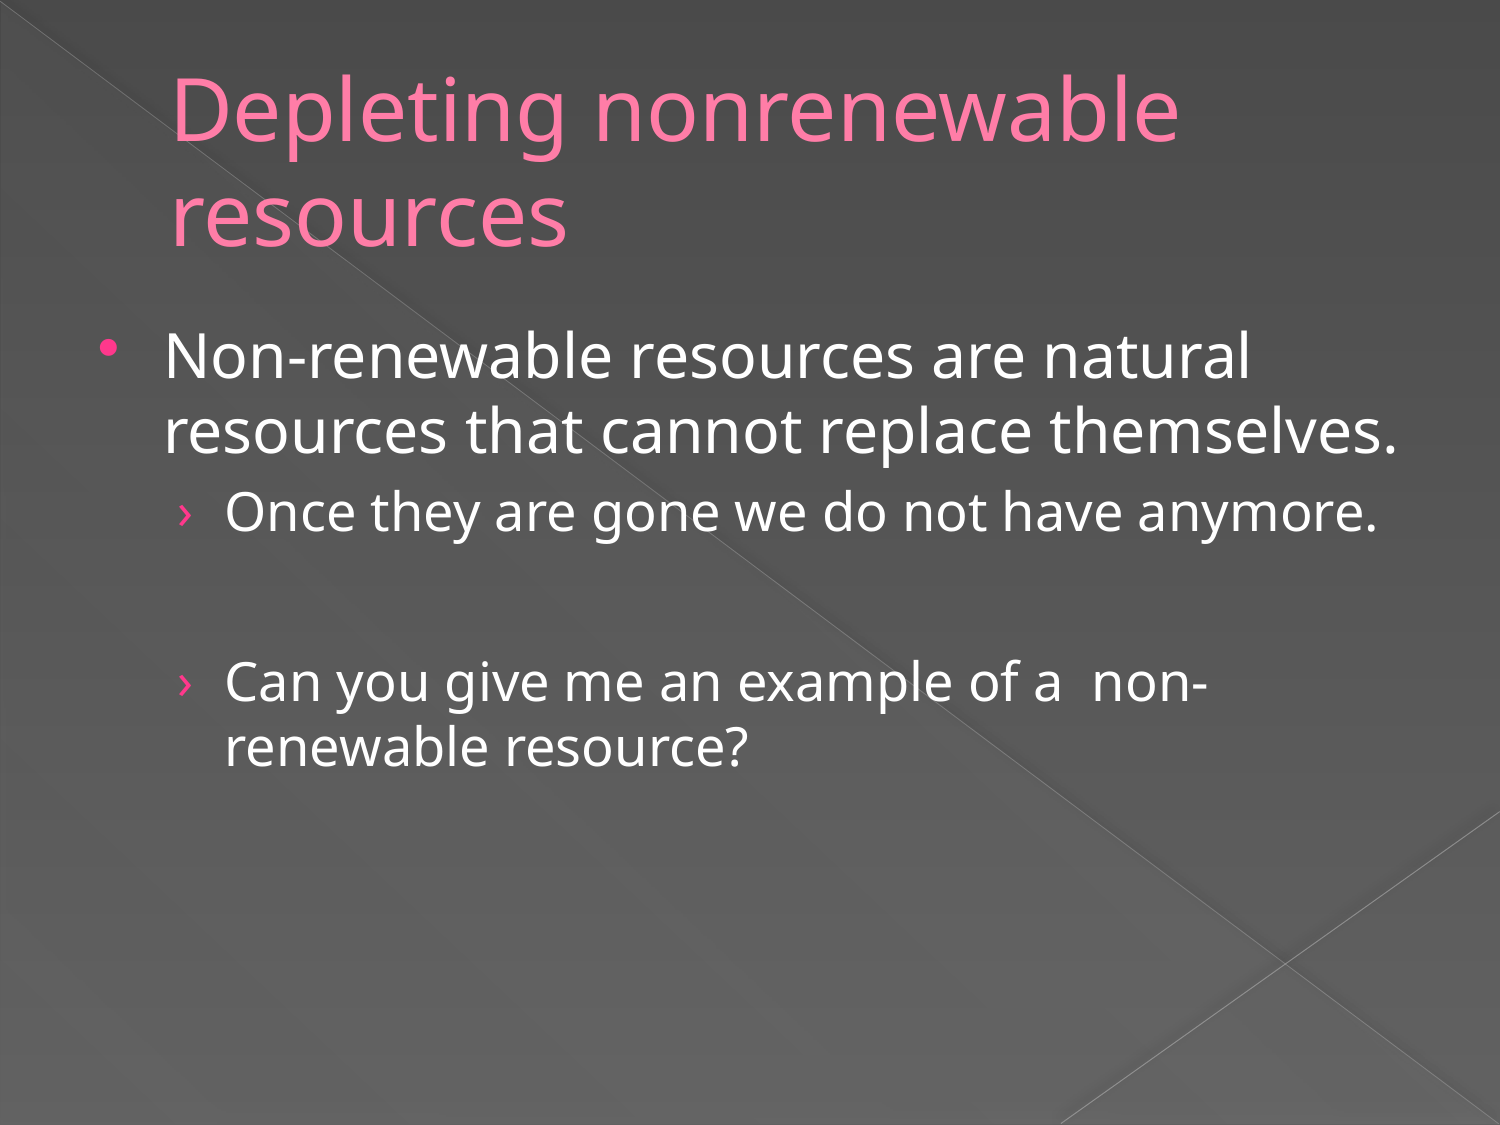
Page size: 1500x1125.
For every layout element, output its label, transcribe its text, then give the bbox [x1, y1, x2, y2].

list Non-renewable resources are natural resources that cannot replace themselves. Once they are gone we do not have anymore. Can you give me an example of a non-renewable resource? [75, 308, 1425, 1059]
title Depleting nonrenewable resources [75, 43, 1425, 274]
